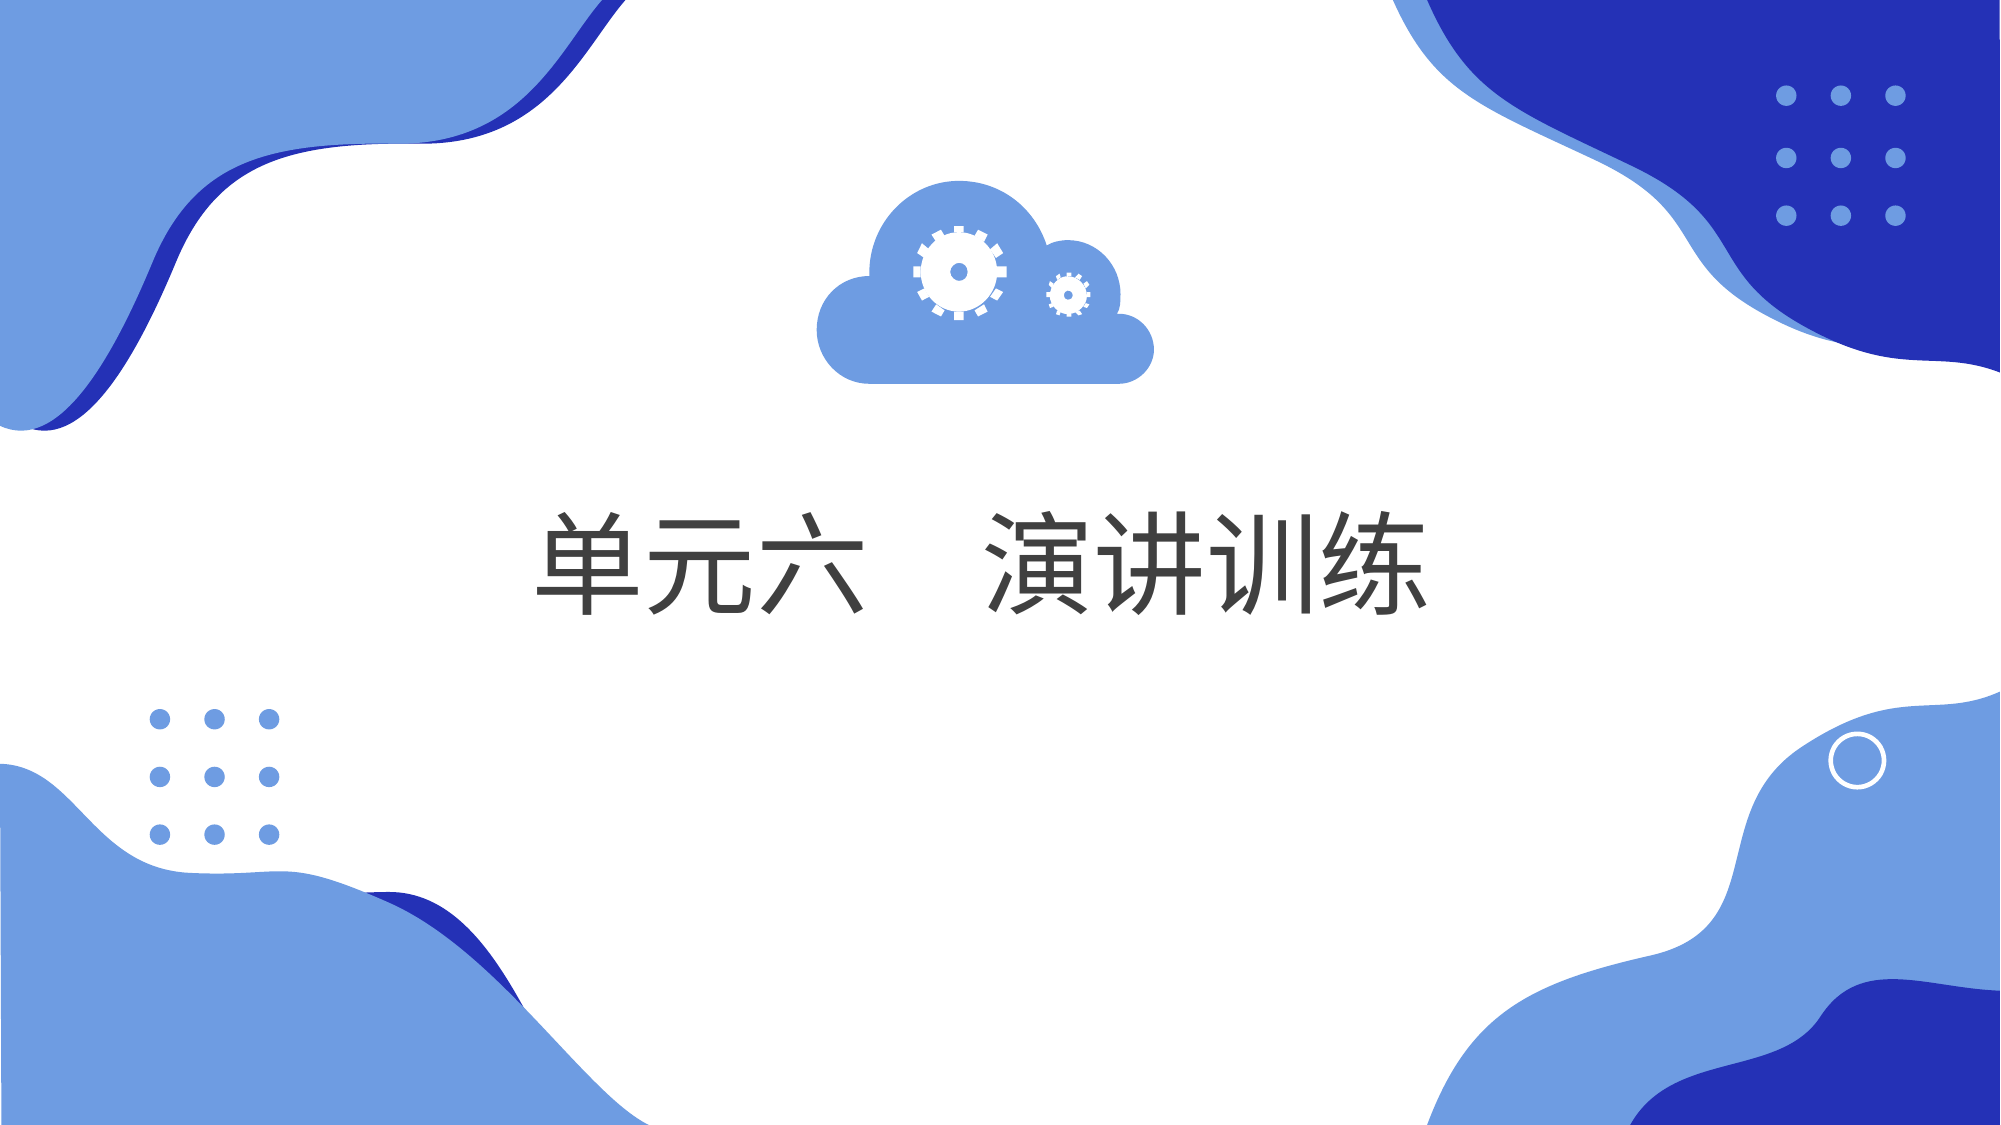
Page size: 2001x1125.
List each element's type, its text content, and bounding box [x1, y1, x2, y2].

text_box [148, 707, 172, 731]
text_box [257, 823, 281, 846]
text_box [1775, 146, 1798, 170]
text_box [1775, 84, 1798, 107]
text_box [203, 707, 226, 731]
text_box [367, 890, 524, 1005]
text_box [1628, 978, 2000, 1125]
text_box [257, 707, 281, 731]
text_box [1829, 84, 1853, 107]
text_box [1884, 84, 1907, 107]
text_box [0, 0, 604, 432]
text_box [1775, 204, 1798, 227]
text_box [418, 0, 627, 145]
text_box [1884, 146, 1907, 170]
text_box [1426, 0, 2000, 374]
text_box [1884, 204, 1907, 227]
text_box [34, 145, 380, 432]
text_box [148, 765, 172, 789]
text_box [203, 823, 226, 846]
text_box [1425, 690, 2000, 1125]
text_box [257, 765, 281, 789]
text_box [816, 180, 1154, 384]
text_box [1391, 0, 1833, 343]
text_box [1829, 732, 1886, 789]
text_box 单元六 演讲训练 [516, 486, 1446, 637]
text_box [0, 762, 650, 1125]
text_box [1829, 204, 1853, 227]
text_box [203, 765, 226, 789]
text_box [148, 823, 172, 846]
text_box [1829, 146, 1853, 170]
